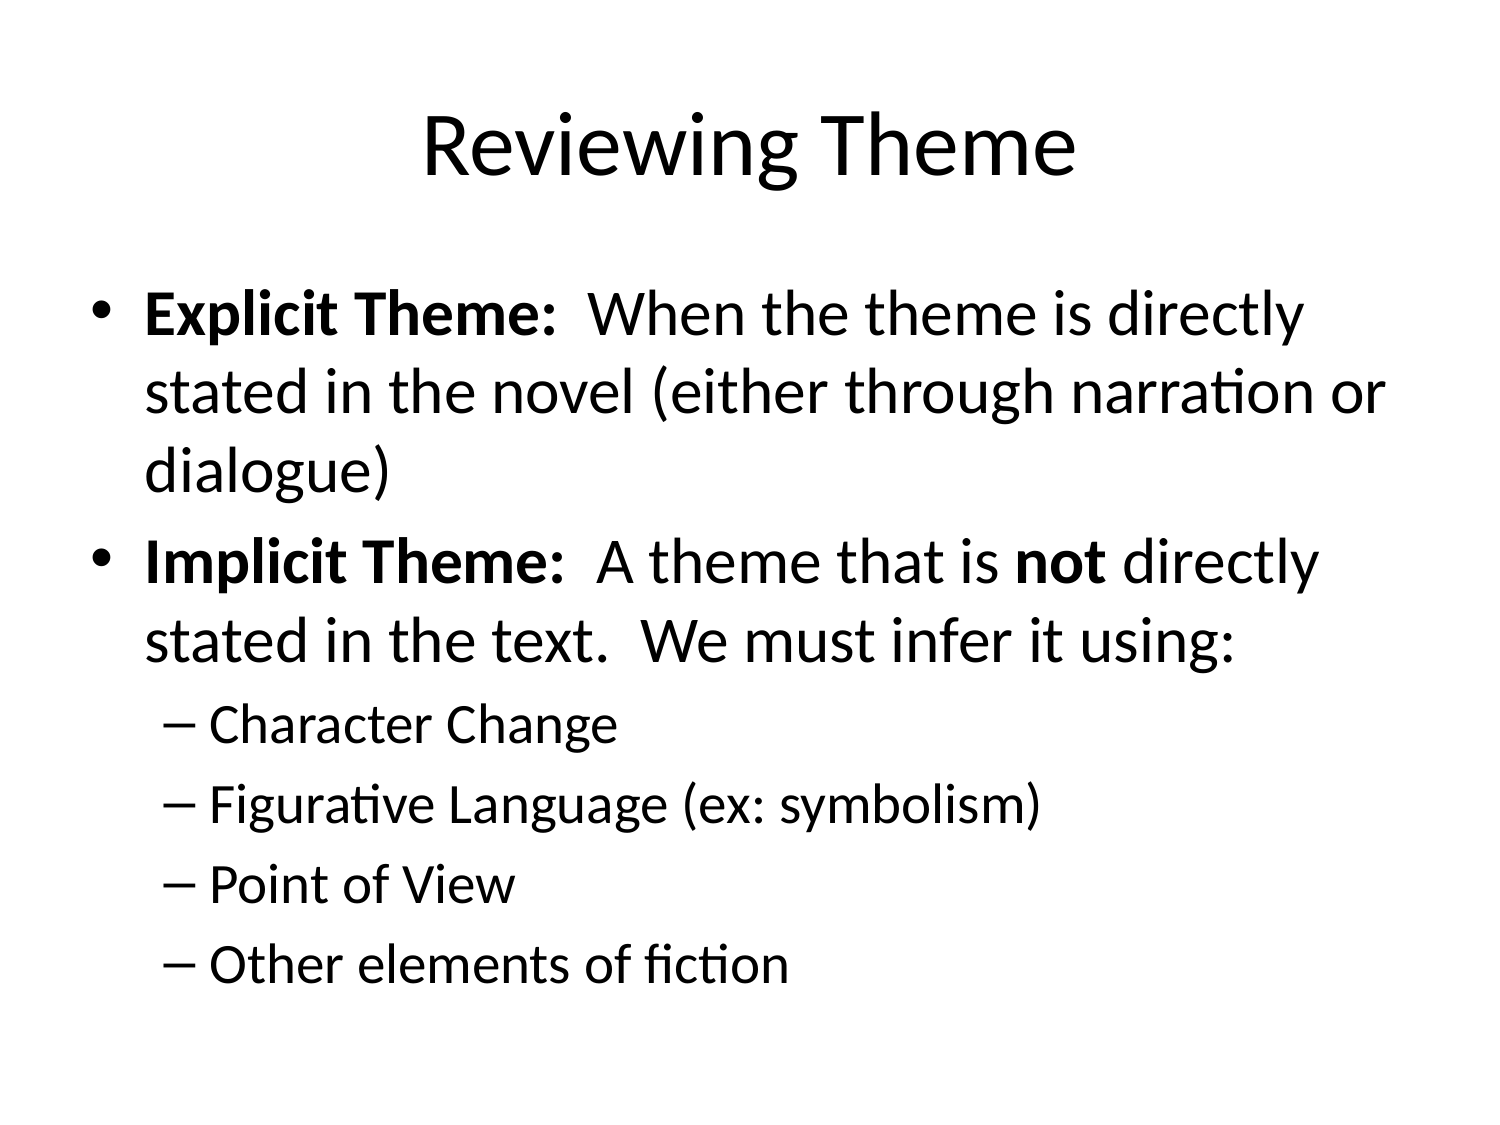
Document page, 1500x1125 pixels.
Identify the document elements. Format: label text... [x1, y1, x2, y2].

list Explicit Theme: When the theme is directly stated in the novel (either through narration or dialogue) Implicit Theme: A theme that is not directly stated in the text. We must infer it using: Character Change Figurative Language (ex: symbolism) Point of View Other elements of fiction [75, 262, 1425, 1005]
title Reviewing Theme [75, 45, 1425, 233]
